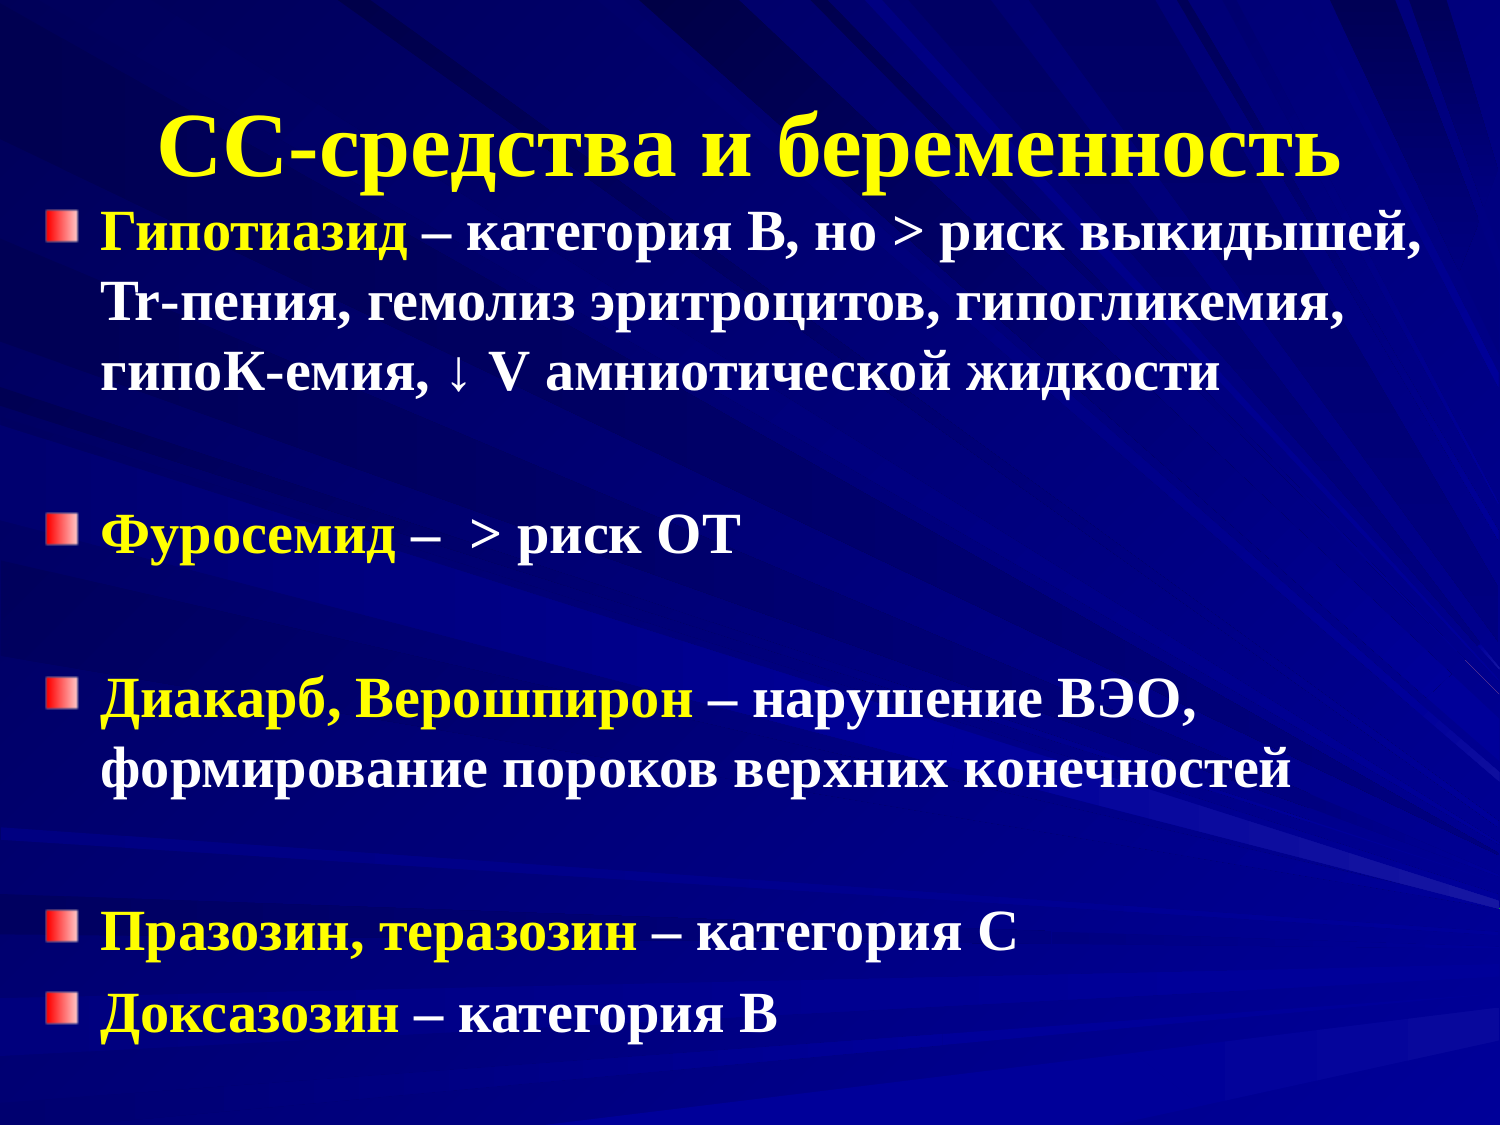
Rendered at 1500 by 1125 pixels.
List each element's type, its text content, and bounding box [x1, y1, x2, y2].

picture [44, 990, 82, 1028]
picture [44, 675, 82, 713]
list Гипотиазид – категория В, но > риск выкидышей, Tr-пения, гемолиз эритроцитов, гипогликемия, гипоК-емия, ↓ V амниотической жидкости Фуросемид – > риск ОТ Диакарб, Верошпирон – нарушение ВЭО, формирование пороков верхних конечностей Празозин, теразозин – категория С Доксазозин – категория В [29, 184, 1471, 1095]
picture [44, 511, 82, 549]
title СС-средства и беременность [74, 45, 1426, 184]
picture [44, 208, 82, 246]
picture [44, 908, 82, 946]
